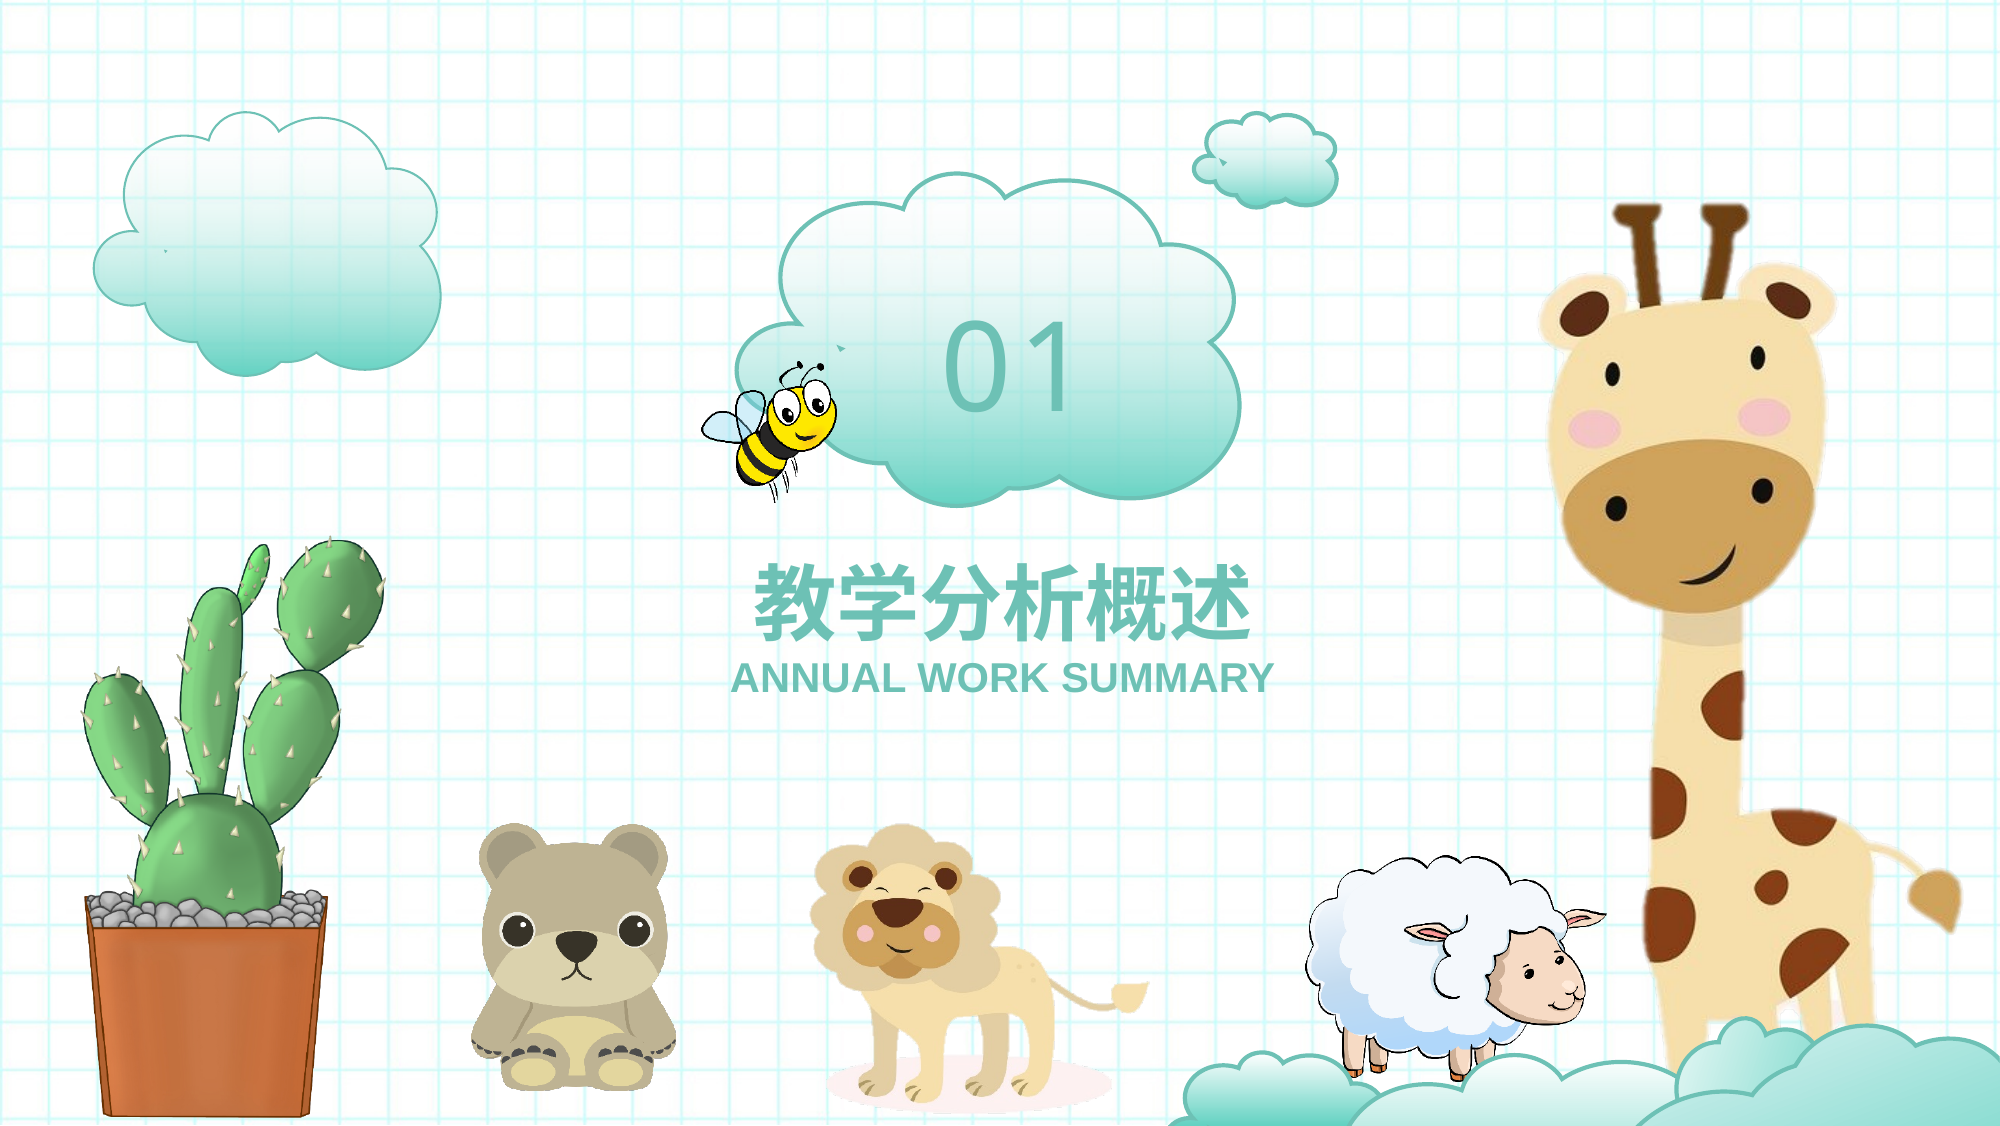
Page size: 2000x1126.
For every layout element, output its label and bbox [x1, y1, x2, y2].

picture [0, 0, 2000, 1126]
text_box [1165, 1016, 2000, 1126]
